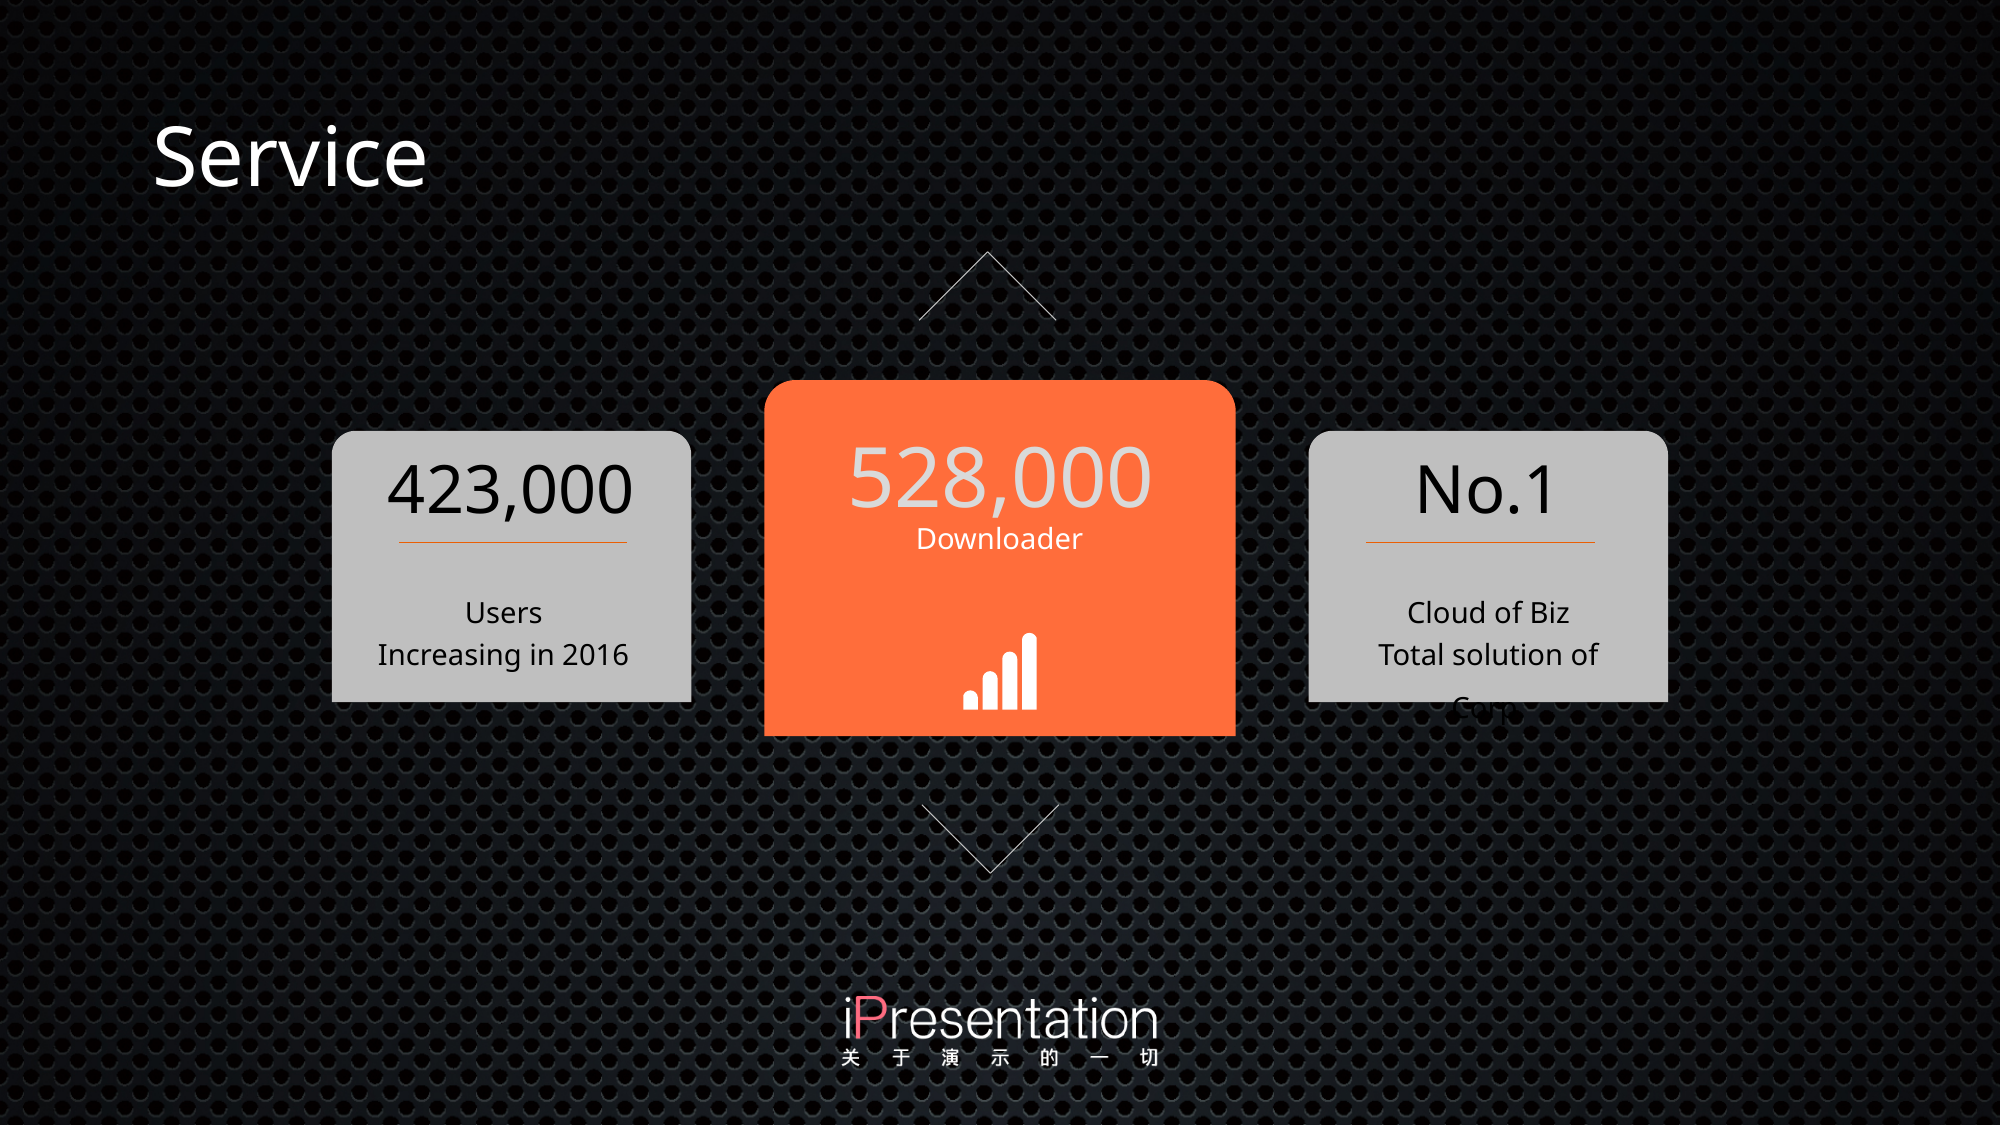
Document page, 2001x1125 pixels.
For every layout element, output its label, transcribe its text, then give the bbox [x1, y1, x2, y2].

text_box Increasing in 2016 [341, 611, 666, 679]
text_box Total solution of Corp. [1326, 611, 1651, 732]
text_box [1307, 429, 1670, 704]
text_box [763, 378, 1237, 738]
text_box 423,000 [373, 439, 651, 535]
text_box Cloud of Biz [1326, 569, 1651, 611]
text_box [330, 429, 693, 704]
text_box Downloader [837, 495, 1162, 563]
text_box 528,000 [832, 416, 1170, 532]
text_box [914, 227, 1012, 345]
text_box No.1 [1399, 439, 1577, 535]
text_box Users [341, 569, 666, 611]
title Service [137, 106, 1863, 213]
picture [0, 0, 2000, 1125]
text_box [966, 780, 1063, 898]
